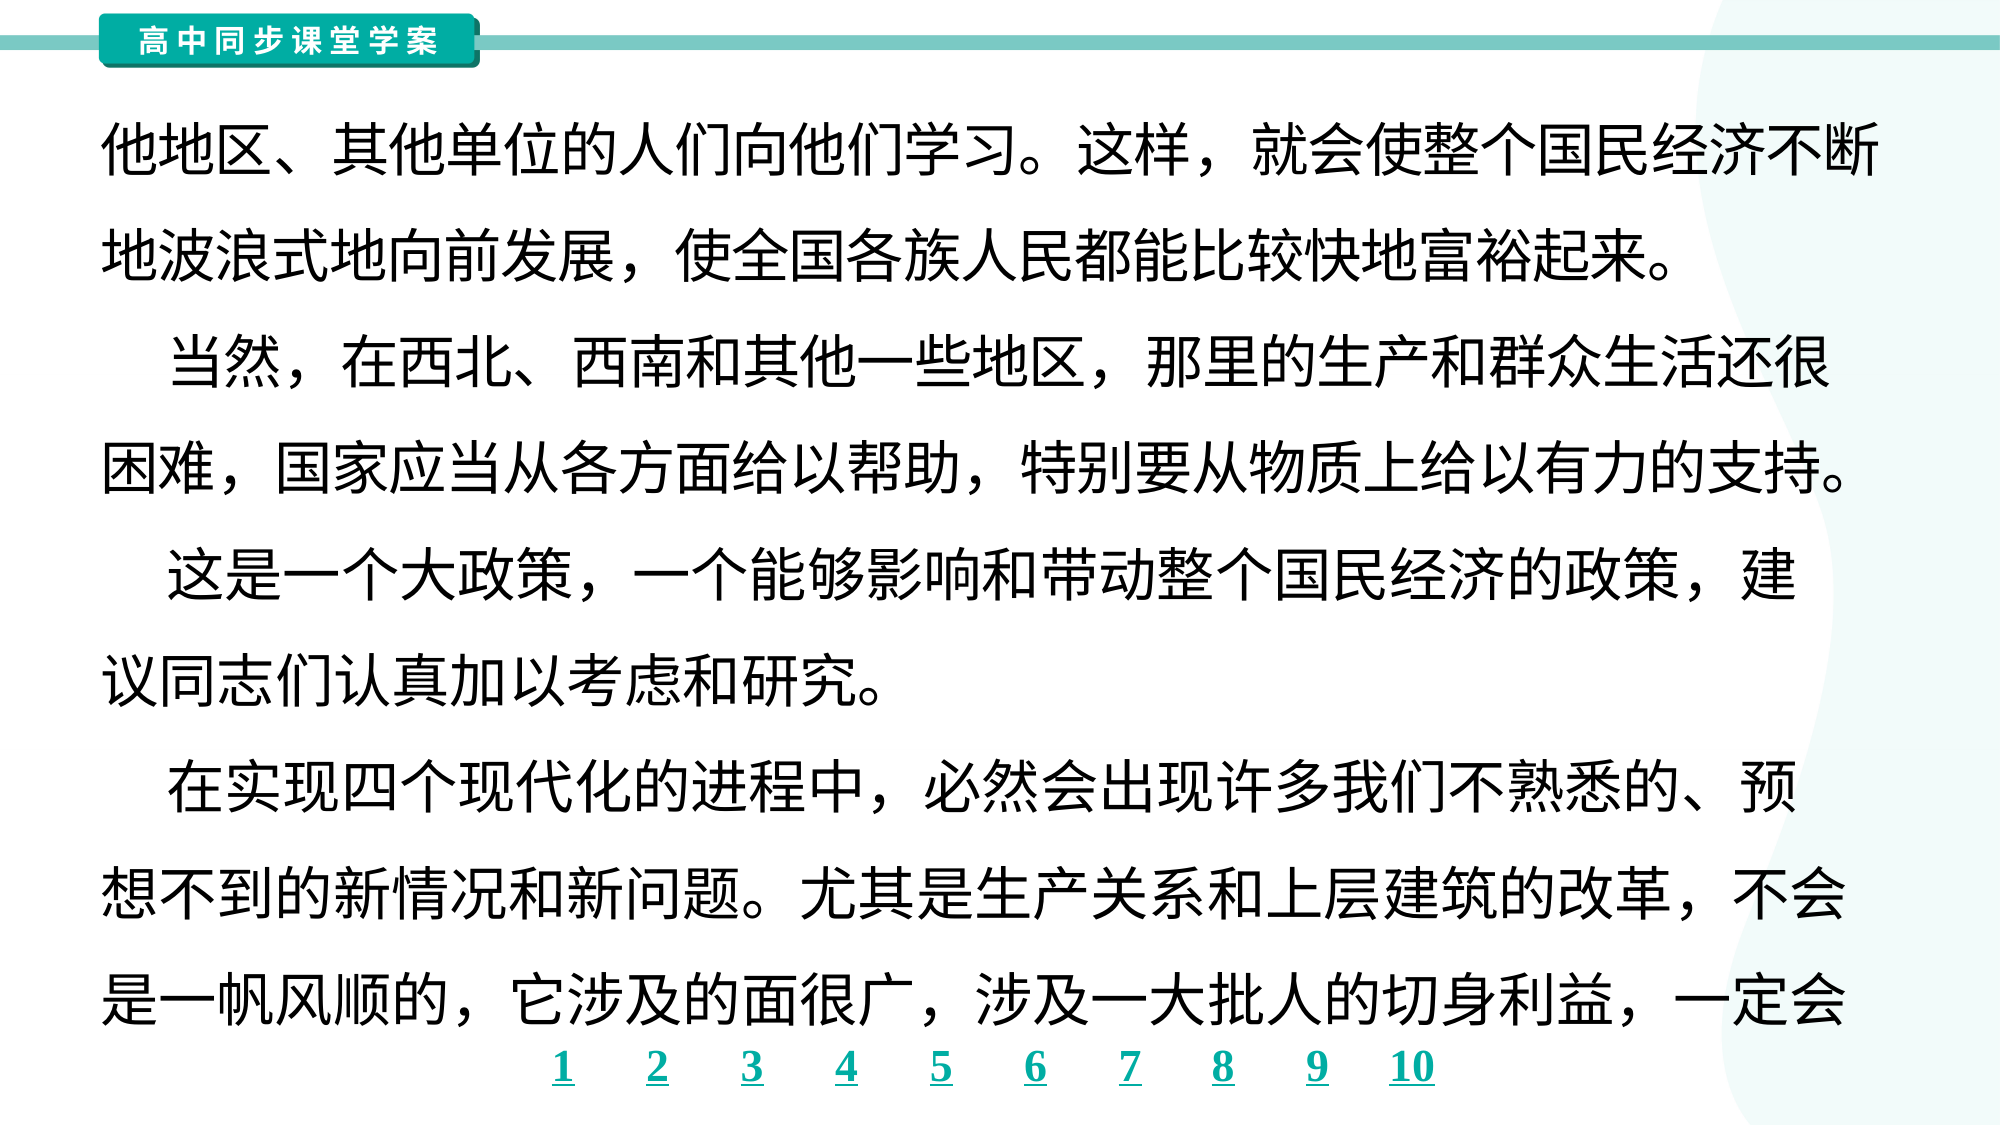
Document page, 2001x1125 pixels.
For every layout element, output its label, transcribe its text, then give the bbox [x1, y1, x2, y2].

picture [0, 0, 2000, 1125]
text_box 他地区、其他单位的人们向他们学习。这样，就会使整个国民经济不断 地波浪式地向前发展，使全国各族人民都能比较快地富裕起来。 当然，在西北、西南和其他一些地区，那里的生产和群众生活还很 困难，国家应当从各方面给以帮助，特别要从物质上给以有力的支持。 这是一个大政策，一个能够影响和带动整个国民经济的政策，建 议同志们认真加以考虑和研究。 在实现四个现代化的进程中，必然会出现许多我们不熟悉的、预 想不到的新情况和新问题。尤其是生产关系和上层建筑的改革，不会 是一帆风顺的，它涉及的面很广，涉及一大批人的切身利益，一定会 [100, 76, 1899, 1033]
